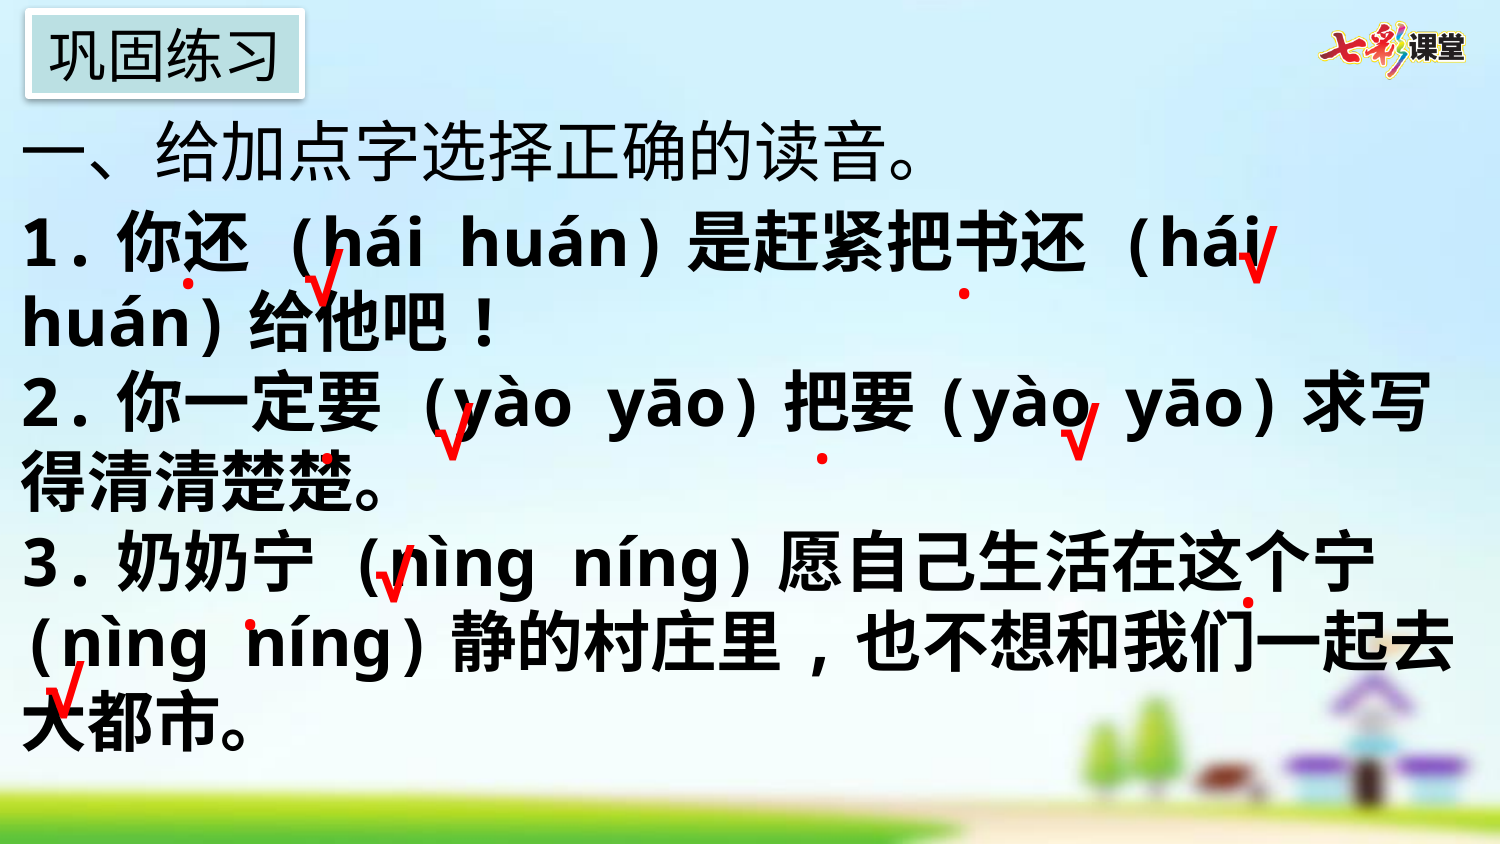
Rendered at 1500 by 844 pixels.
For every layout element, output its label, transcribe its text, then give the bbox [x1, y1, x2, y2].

text_box √ [289, 232, 384, 328]
text_box · [1222, 542, 1317, 657]
text_box · [224, 563, 319, 679]
text_box · [302, 398, 397, 513]
text_box · [797, 398, 892, 513]
picture [0, 0, 1500, 844]
text_box √ [29, 644, 124, 740]
text_box √ [1222, 209, 1317, 304]
text_box √ [1045, 386, 1140, 482]
text_box · [938, 232, 1034, 348]
text_box 巩固练习 [25, 8, 305, 99]
text_box √ [360, 528, 455, 623]
text_box √ [419, 386, 514, 482]
text_box 一、给加点字选择正确的读音。 [5, 102, 1483, 192]
text_box 1.你还 (hái huán)是赶紧把书还 (hái huán)给他吧! 2.你一定要 (yào yāo)把要(yào yāo)求写得清清楚楚。 3.奶奶宁 (nìnɡ nínɡ)愿自己生活在这个宁 (nìnɡ nínɡ)静的村庄里,也不想和我们一起去大都市。 [5, 192, 1500, 767]
text_box · [162, 222, 258, 338]
